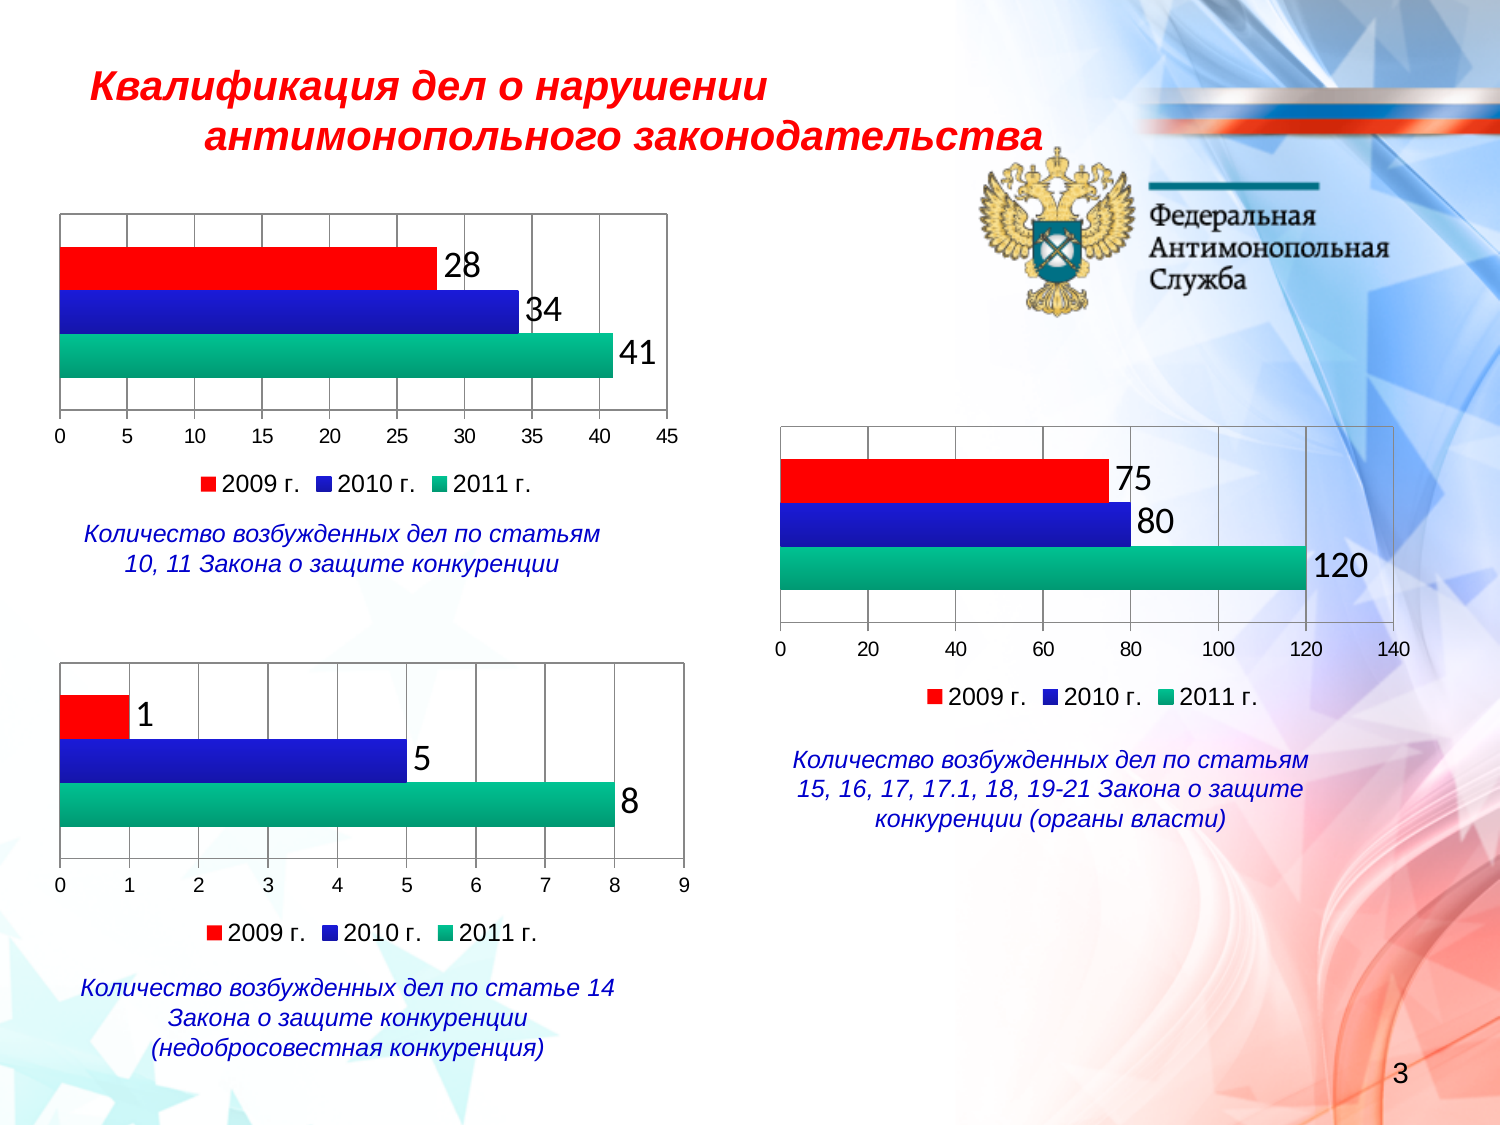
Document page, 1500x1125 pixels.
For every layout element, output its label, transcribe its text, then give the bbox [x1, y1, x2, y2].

slide_number 3 [1074, 1042, 1424, 1102]
chart [41, 656, 703, 953]
picture [0, 0, 1500, 1125]
text_box Количество возбужденных дел по статьям 15, 16, 17, 17.1, 18, 19-21 Закона о защите конкуренции (органы власти) [767, 735, 1335, 841]
text_box Количество возбужденных дел по статьям 10, 11 Закона о защите конкуренции [59, 513, 626, 586]
text_box Квалификация дел о нарушении антимонопольного законодательства [74, 14, 1425, 203]
chart [761, 420, 1424, 717]
chart [41, 207, 692, 504]
text_box Количество возбужденных дел по статье 14 Закона о защите конкуренции (недобросовестная конкуренция) [64, 964, 632, 1070]
